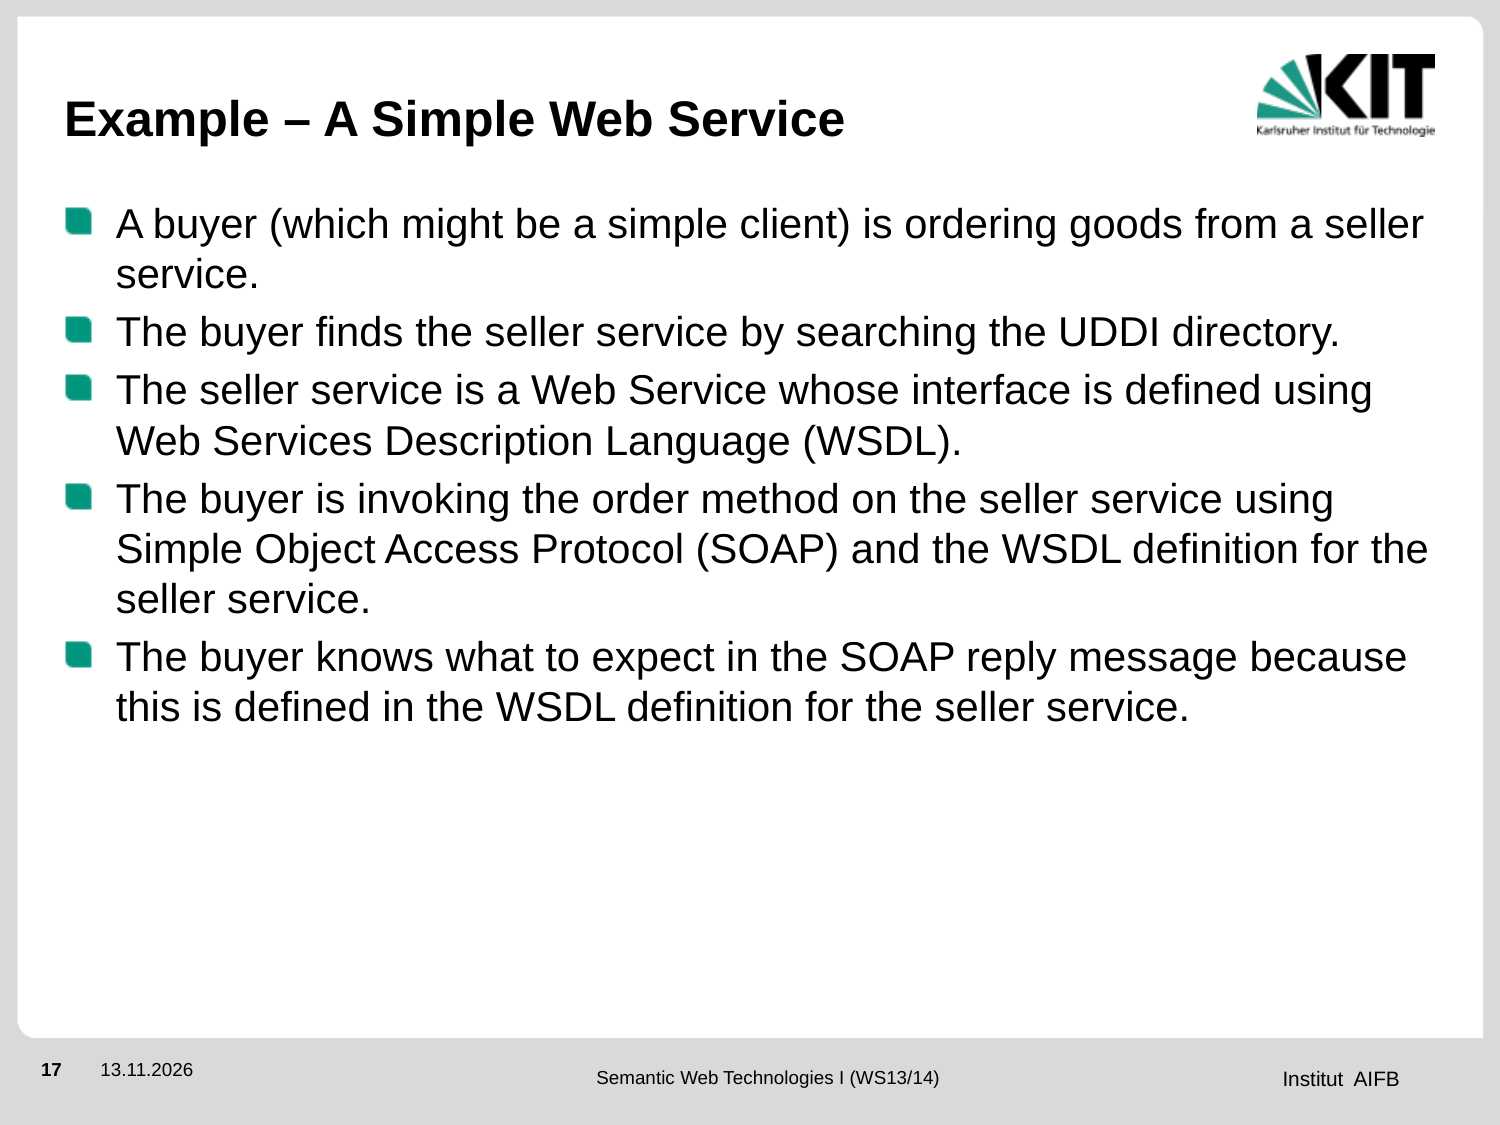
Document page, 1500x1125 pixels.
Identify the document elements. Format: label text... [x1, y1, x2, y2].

picture [0, 0, 1500, 1125]
title Example – A Simple Web Service [64, 54, 1198, 147]
list A buyer (which might be a simple client) is ordering goods from a seller service. The buyer finds the seller service by searching the UDDI directory. The seller service is a Web Service whose interface is defined using Web Services Description Language (WSDL). The buyer is invoking the order method on the seller service using Simple Object Access Protocol (SOAP) and the WSDL definition for the seller service. The buyer knows what to expect in the SOAP reply message because this is defined in the WSDL definition for the seller service. [64, 196, 1436, 1000]
